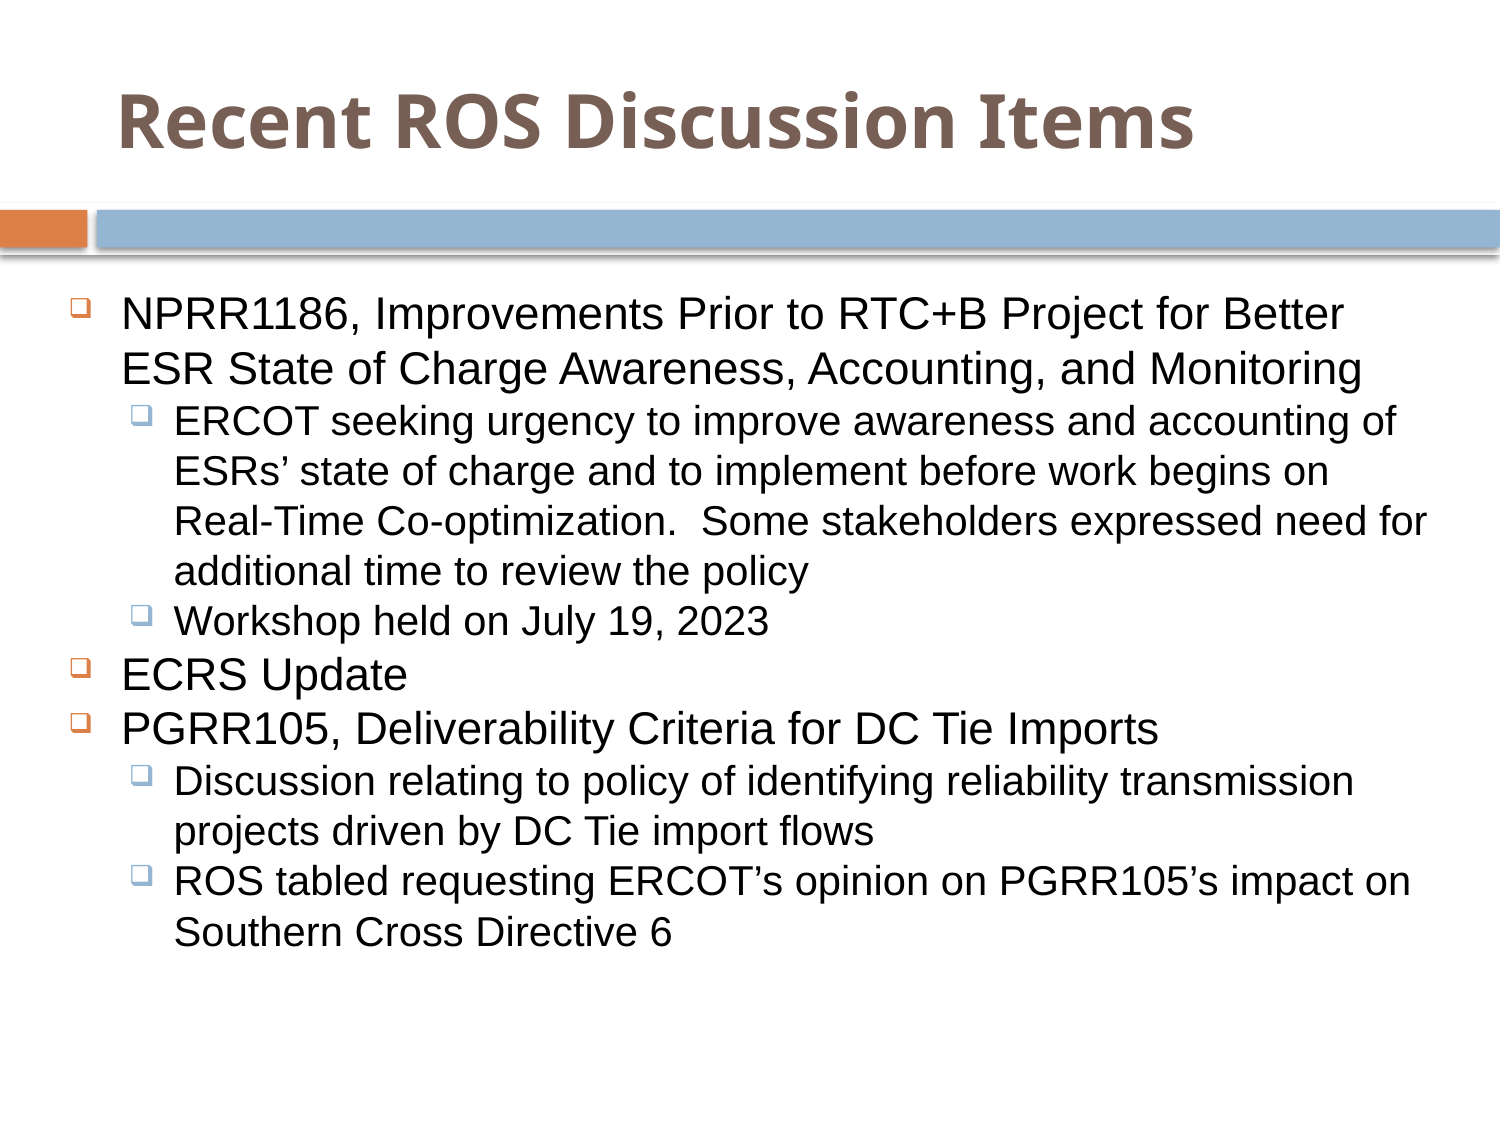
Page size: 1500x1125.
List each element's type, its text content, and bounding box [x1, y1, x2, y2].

title Recent ROS Discussion Items [100, 37, 1439, 201]
list NPRR1186, Improvements Prior to RTC+B Project for Better ESR State of Charge Awareness, Accounting, and Monitoring ERCOT seeking urgency to improve awareness and accounting of ESRs’ state of charge and to implement before work begins on Real-Time Co-optimization. Some stakeholders expressed need for additional time to review the policy Workshop held on July 19, 2023 ECRS Update PGRR105, Deliverability Criteria for DC Tie Imports Discussion relating to policy of identifying reliability transmission projects driven by DC Tie import flows ROS tabled requesting ERCOT’s opinion on PGRR105’s impact on Southern Cross Directive 6 [53, 276, 1457, 1015]
